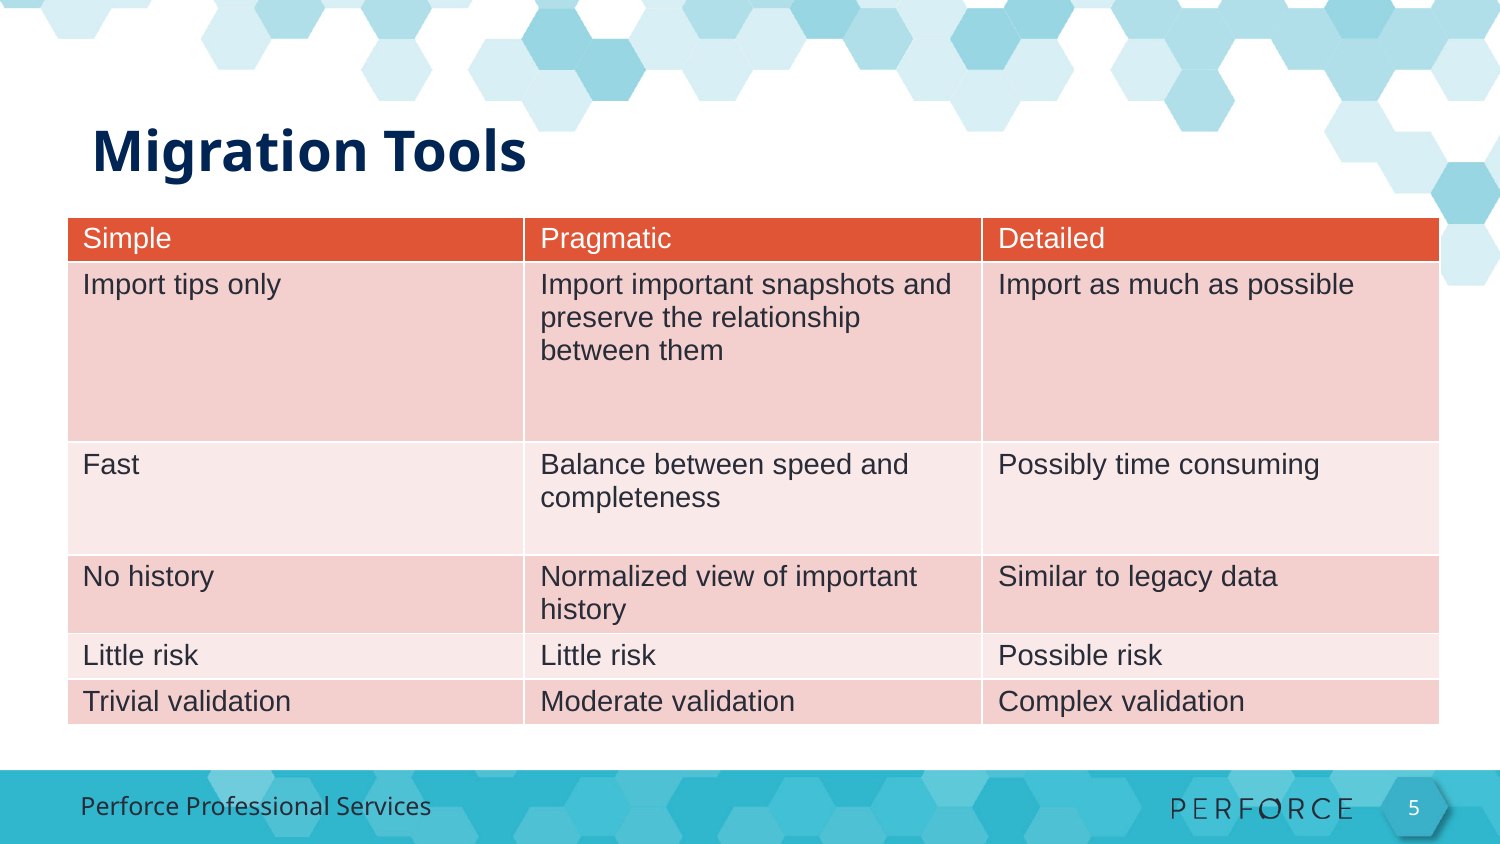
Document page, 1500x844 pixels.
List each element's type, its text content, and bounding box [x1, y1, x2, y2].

table_cell Trivial validation [68, 680, 523, 724]
table_cell Balance between speed and completeness [525, 443, 981, 554]
table_cell Little risk [525, 634, 981, 678]
table_cell Import important snapshots and preserve the relationship between them [525, 263, 981, 441]
table_cell Little risk [68, 634, 523, 678]
table_header Pragmatic [525, 218, 981, 261]
table_cell Import as much as possible [983, 263, 1439, 441]
table_cell Possibly time consuming [983, 443, 1439, 554]
picture [0, 0, 1500, 844]
table_header Detailed [983, 218, 1439, 261]
table_cell Import tips only [68, 263, 523, 441]
table_cell Complex validation [983, 680, 1439, 724]
table_cell No history [68, 556, 523, 633]
table_cell Moderate validation [525, 680, 981, 724]
table_cell Possible risk [983, 634, 1439, 678]
table_cell Similar to legacy data [983, 556, 1439, 633]
table_cell Normalized view of important history [525, 556, 981, 633]
table_header Simple [68, 218, 523, 261]
table_cell Fast [68, 443, 523, 554]
title Migration Tools [76, 41, 1427, 191]
